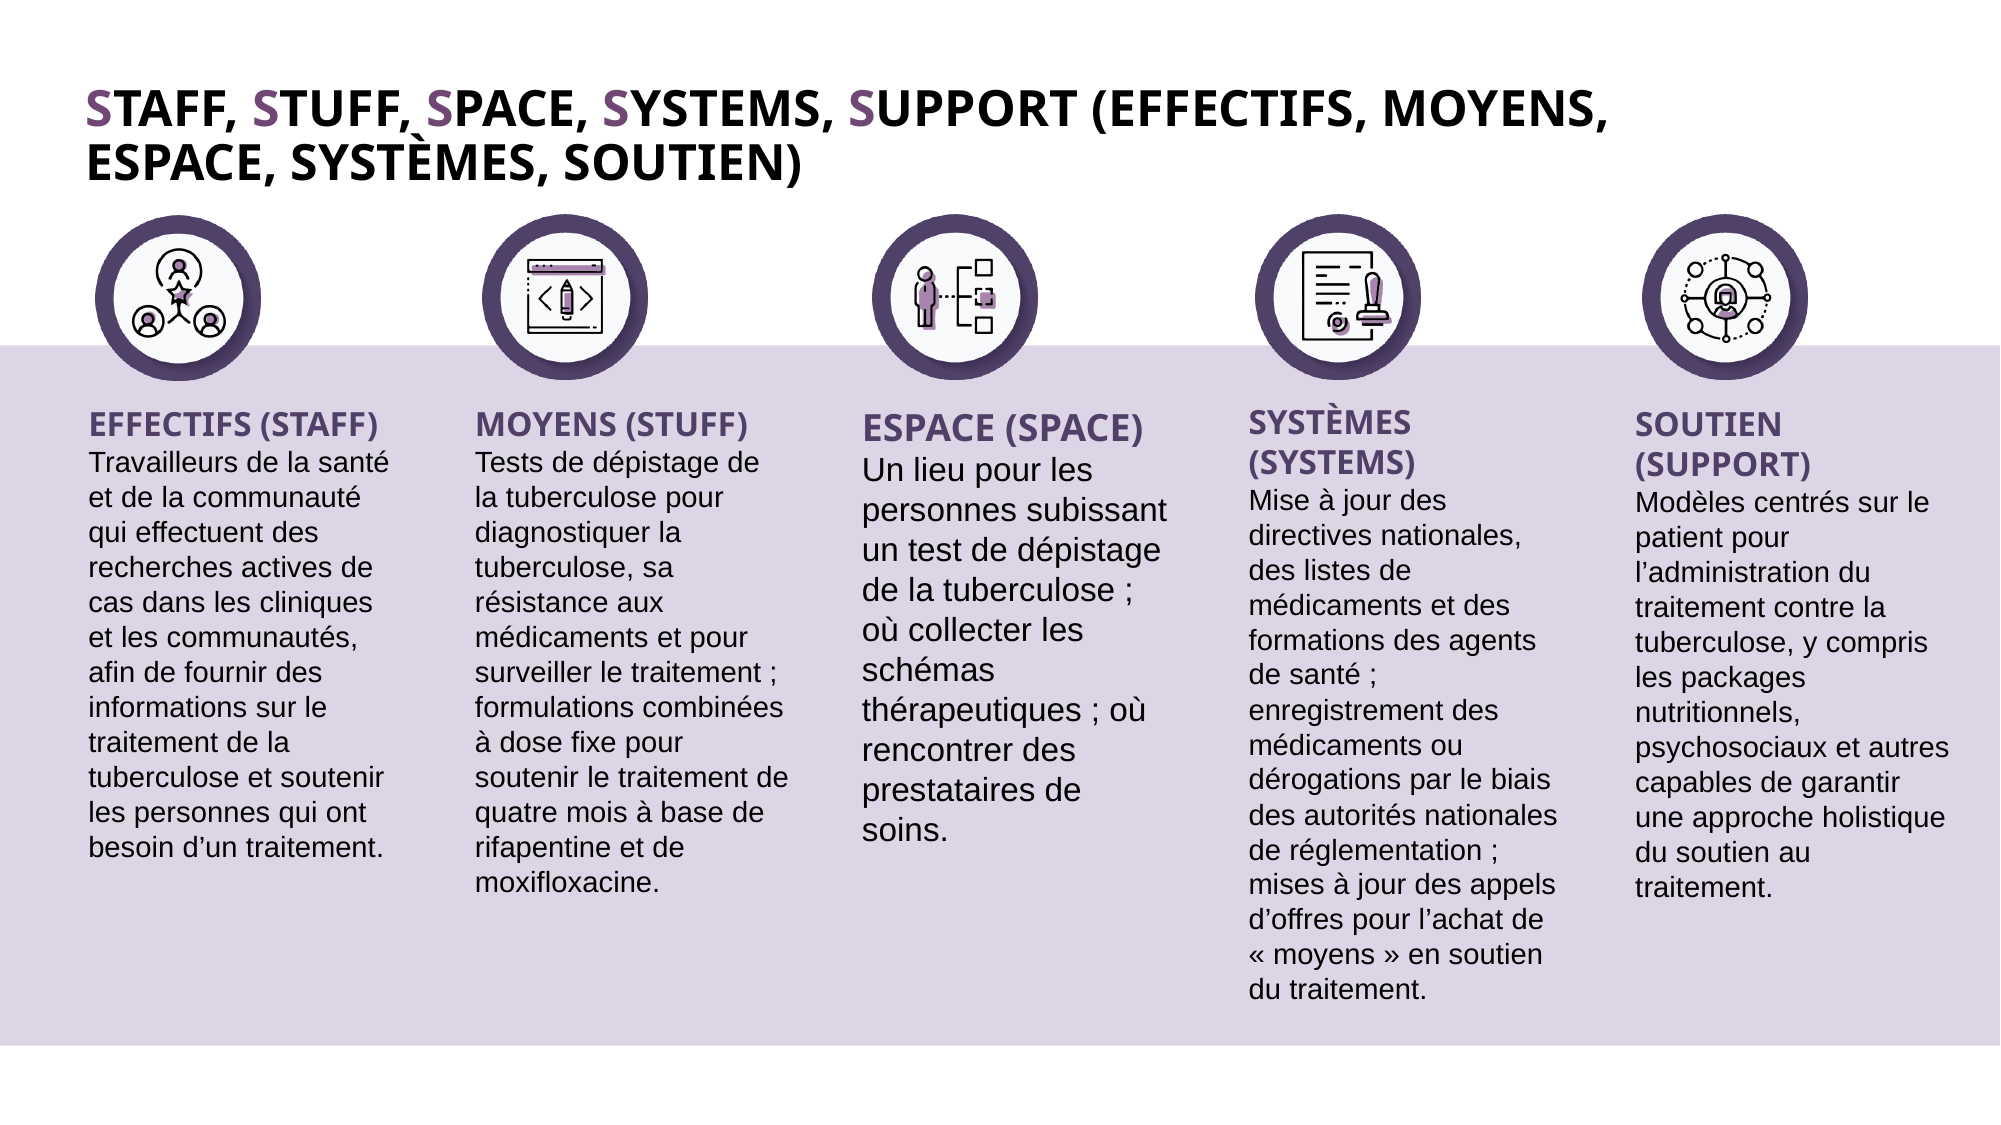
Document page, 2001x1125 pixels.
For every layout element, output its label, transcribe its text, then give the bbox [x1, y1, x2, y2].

text_box MOYENS (STUFF) Tests de dépistage de la tuberculose pour diagnostiquer la tuberculose, sa résistance aux médicaments et pour surveiller le traitement ; formulations combinées à dose fixe pour soutenir le traitement de quatre mois à base de rifapentine et de moxifloxacine. [460, 396, 806, 906]
text_box STAFF, STUFF, SPACE, SYSTEMS, SUPPORT (EFFECTIFS, MOYENS, ESPACE, SYSTÈMES, SOUTIEN) [70, 76, 1765, 195]
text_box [1255, 214, 1421, 380]
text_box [1642, 214, 1808, 380]
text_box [871, 214, 1037, 380]
text_box ESPACE (SPACE) Un lieu pour les personnes subissant un test de dépistage de la tuberculose ; où collecter les schémas thérapeutiques ; où rencontrer des prestataires de soins. [847, 396, 1192, 856]
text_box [482, 214, 648, 380]
text_box [0, 344, 2000, 1047]
text_box SOUTIEN (SUPPORT) Modèles centrés sur le patient pour l’administration du traitement contre la tuberculose, y compris les packages nutritionnels, psychosociaux et autres capables de garantir une approche holistique du soutien au traitement. [1620, 396, 1966, 911]
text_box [95, 215, 261, 381]
text_box EFFECTIFS (STAFF) Travailleurs de la santé et de la communauté qui effectuent des recherches actives de cas dans les cliniques et les communautés, afin de fournir des informations sur le traitement de la tuberculose et soutenir les personnes qui ont besoin d’un traitement. [73, 396, 419, 871]
text_box SYSTÈMES (SYSTEMS) Mise à jour des directives nationales, des listes de médicaments et des formations des agents de santé ; enregistrement des médicaments ou dérogations par le biais des autorités nationales de réglementation ; mises à jour des appels d’offres pour l’achat de « moyens » en soutien du traitement. [1233, 393, 1579, 1013]
